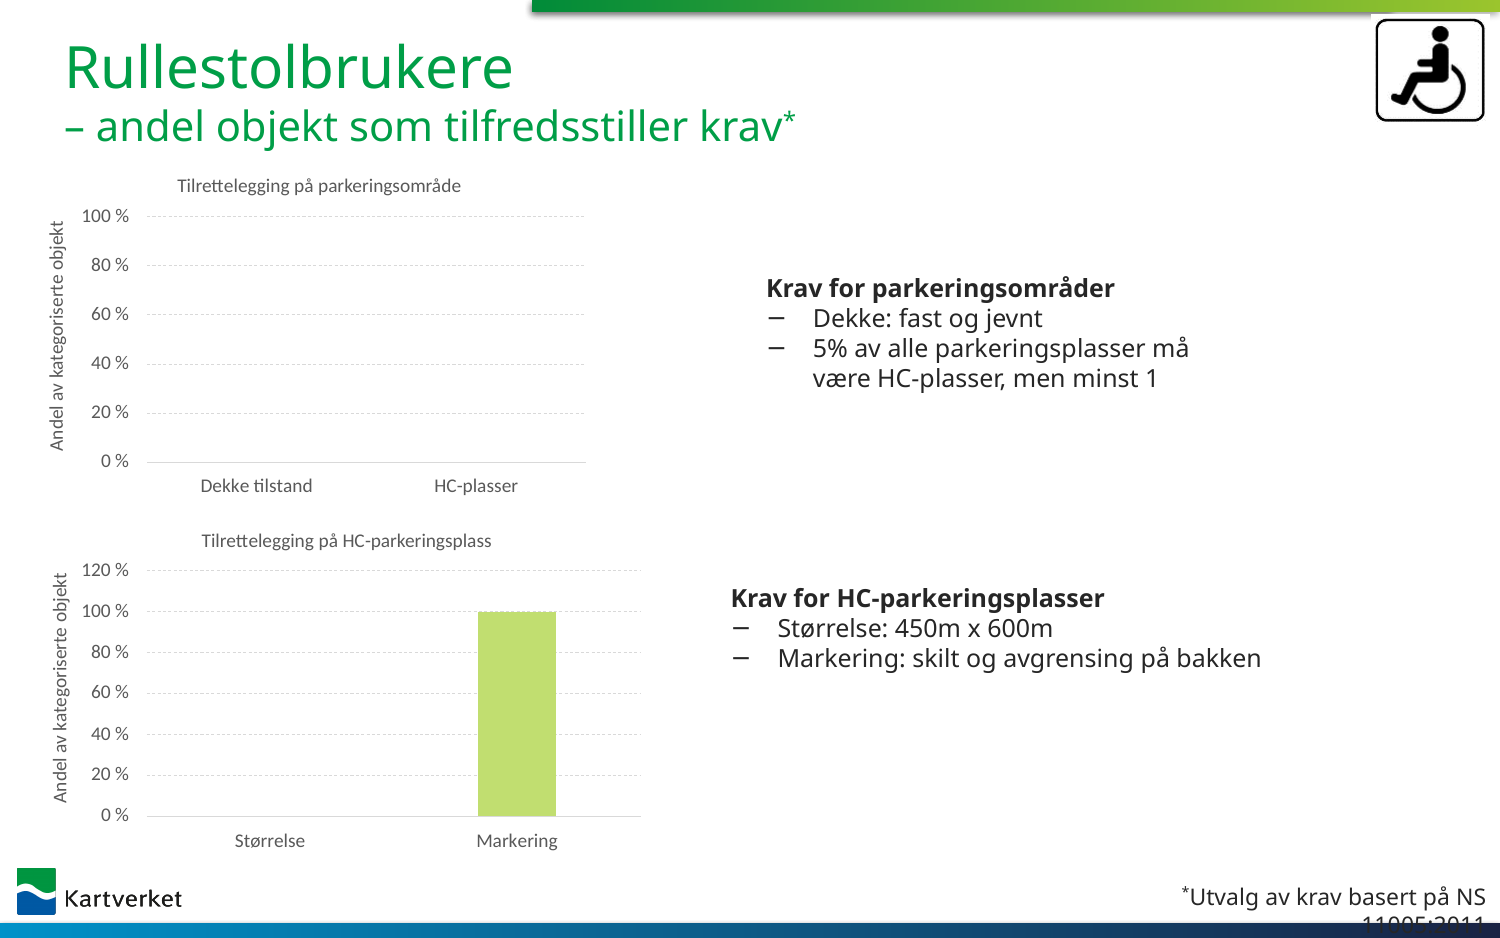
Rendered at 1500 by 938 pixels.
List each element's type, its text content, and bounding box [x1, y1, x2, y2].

text_box Krav for parkeringsområder Dekke: fast og jevnt 5% av alle parkeringsplasser må være HC-plasser, men minst 1 [751, 264, 1232, 400]
picture [41, 520, 652, 859]
picture [41, 166, 598, 505]
text_box Krav for HC-parkeringsplasser Størrelse: 450m x 600m Markering: skilt og avgrensing på bakken [715, 574, 1278, 680]
text_box *Utvalg av krav basert på NS 11005:2011 [1068, 873, 1500, 938]
text_box Rullestolbrukere – andel objekt som tilfredsstiller krav* [49, 23, 1431, 158]
picture [1371, 13, 1491, 127]
